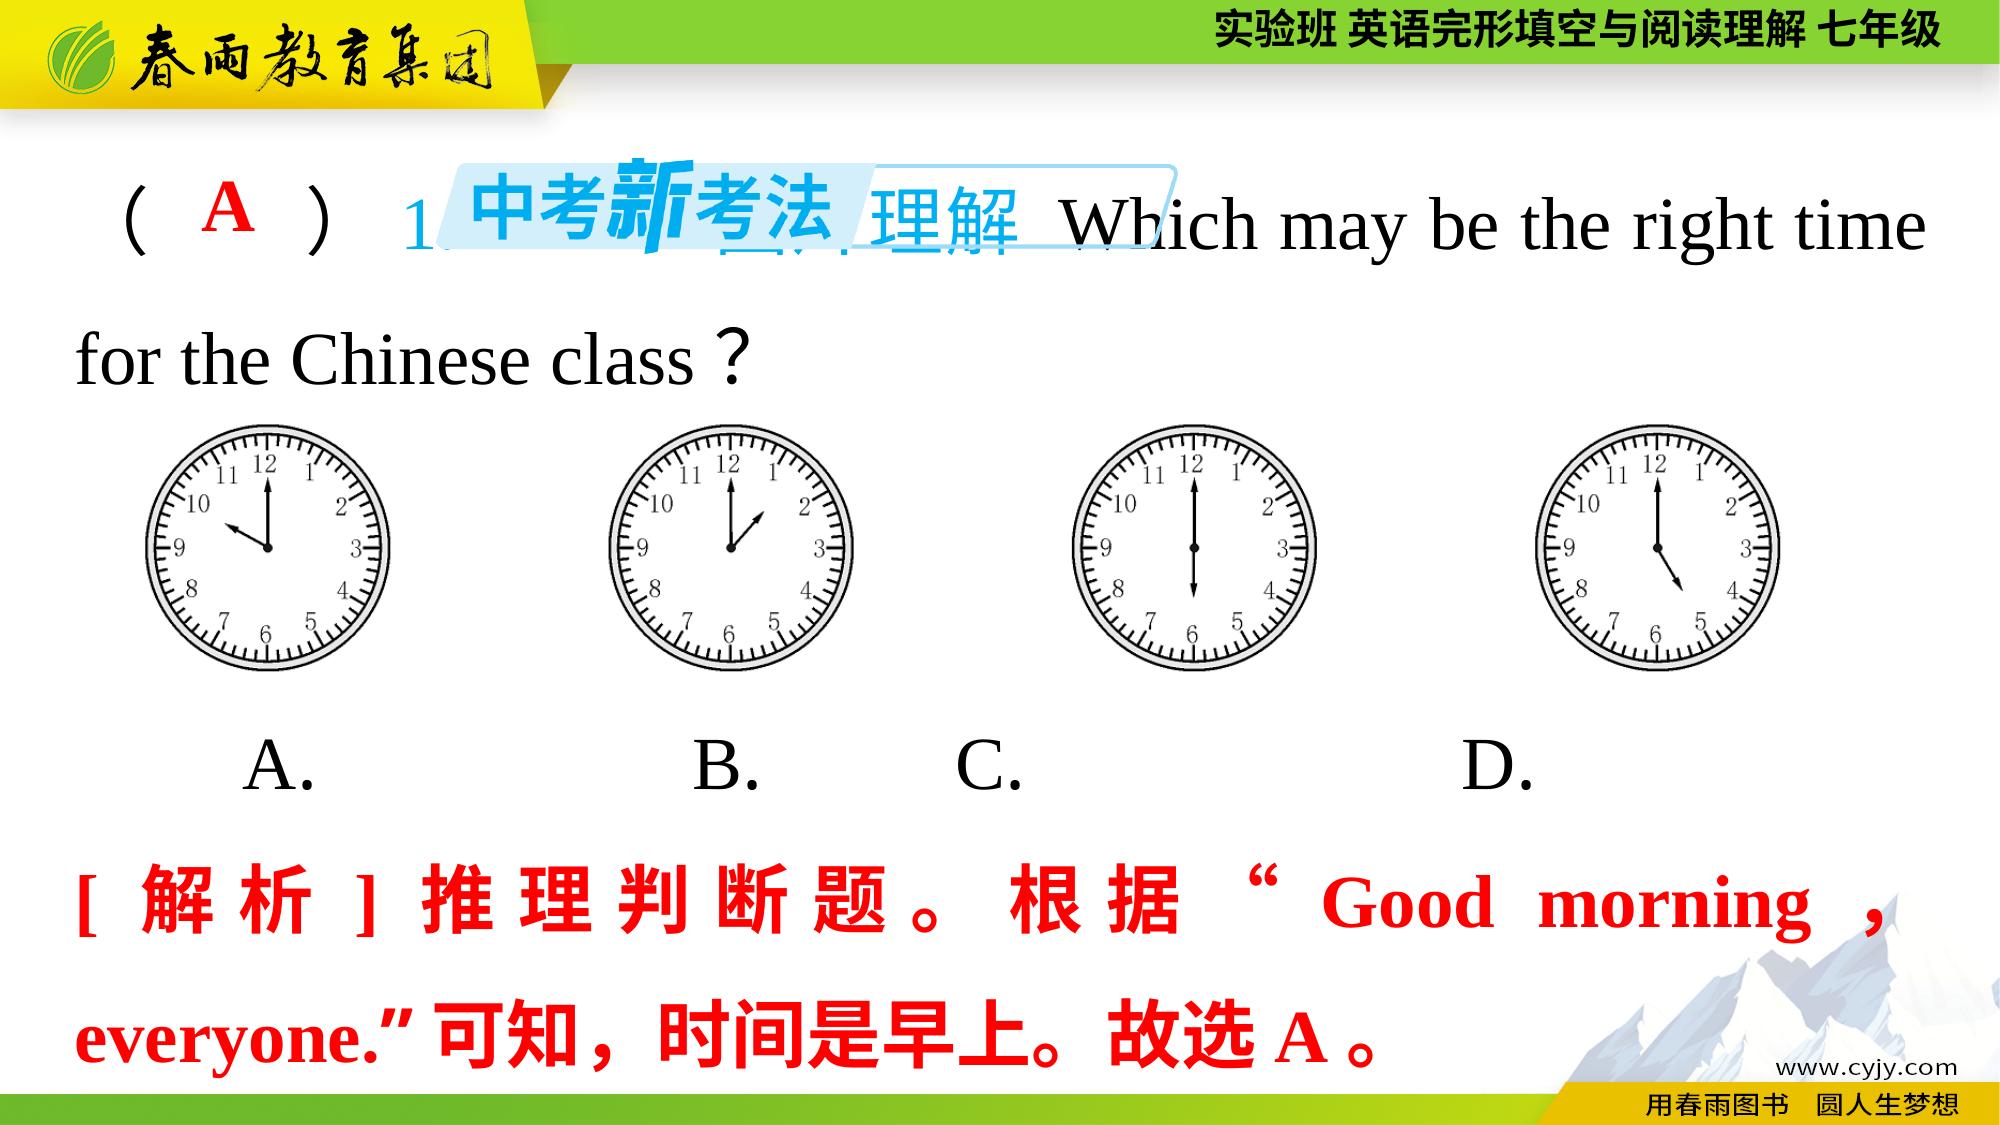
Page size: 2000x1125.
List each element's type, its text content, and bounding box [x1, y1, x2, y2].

text_box [解析]推理判断题。根据“Good morning， everyone.”可知，时间是早上。故选A。 [59, 799, 1944, 1085]
picture [0, 0, 2000, 1125]
list （ ）1. 图片理解 Which may be the right time for the Chinese class？ A. B. C. D. [59, 122, 1944, 799]
text_box A [186, 148, 271, 254]
